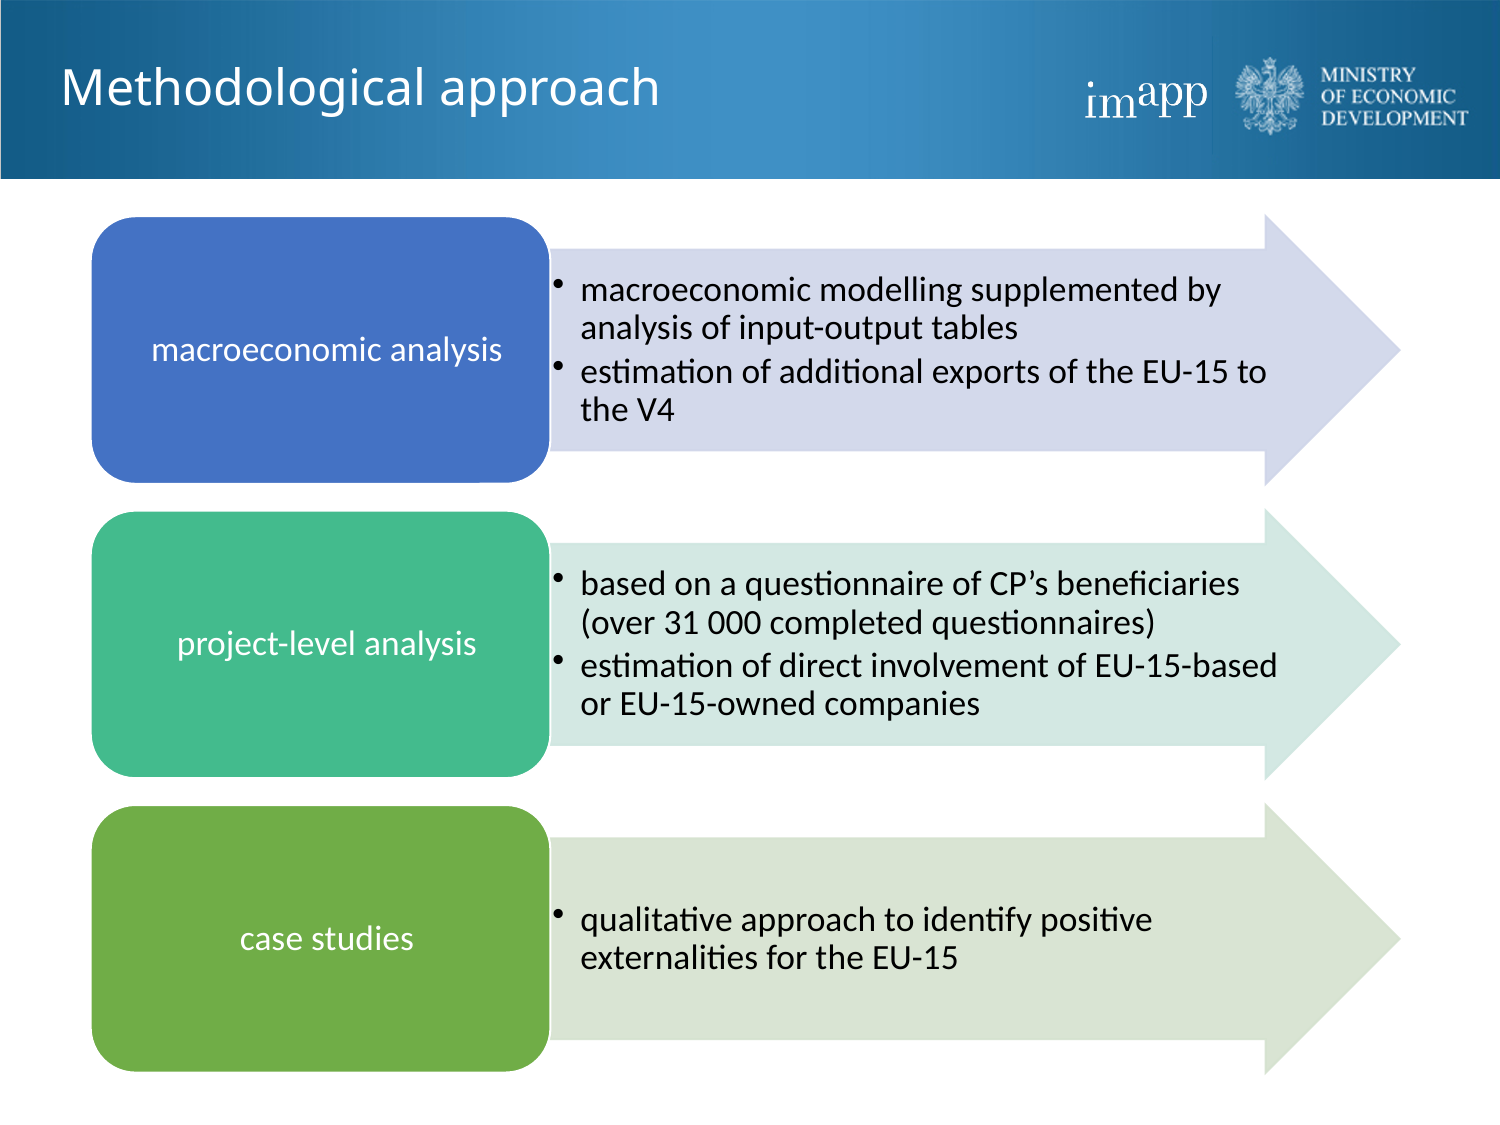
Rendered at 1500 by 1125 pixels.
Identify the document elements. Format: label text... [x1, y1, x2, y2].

title Methodological approach [45, 17, 1136, 161]
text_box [90, 216, 1400, 1073]
picture [0, 0, 1500, 179]
